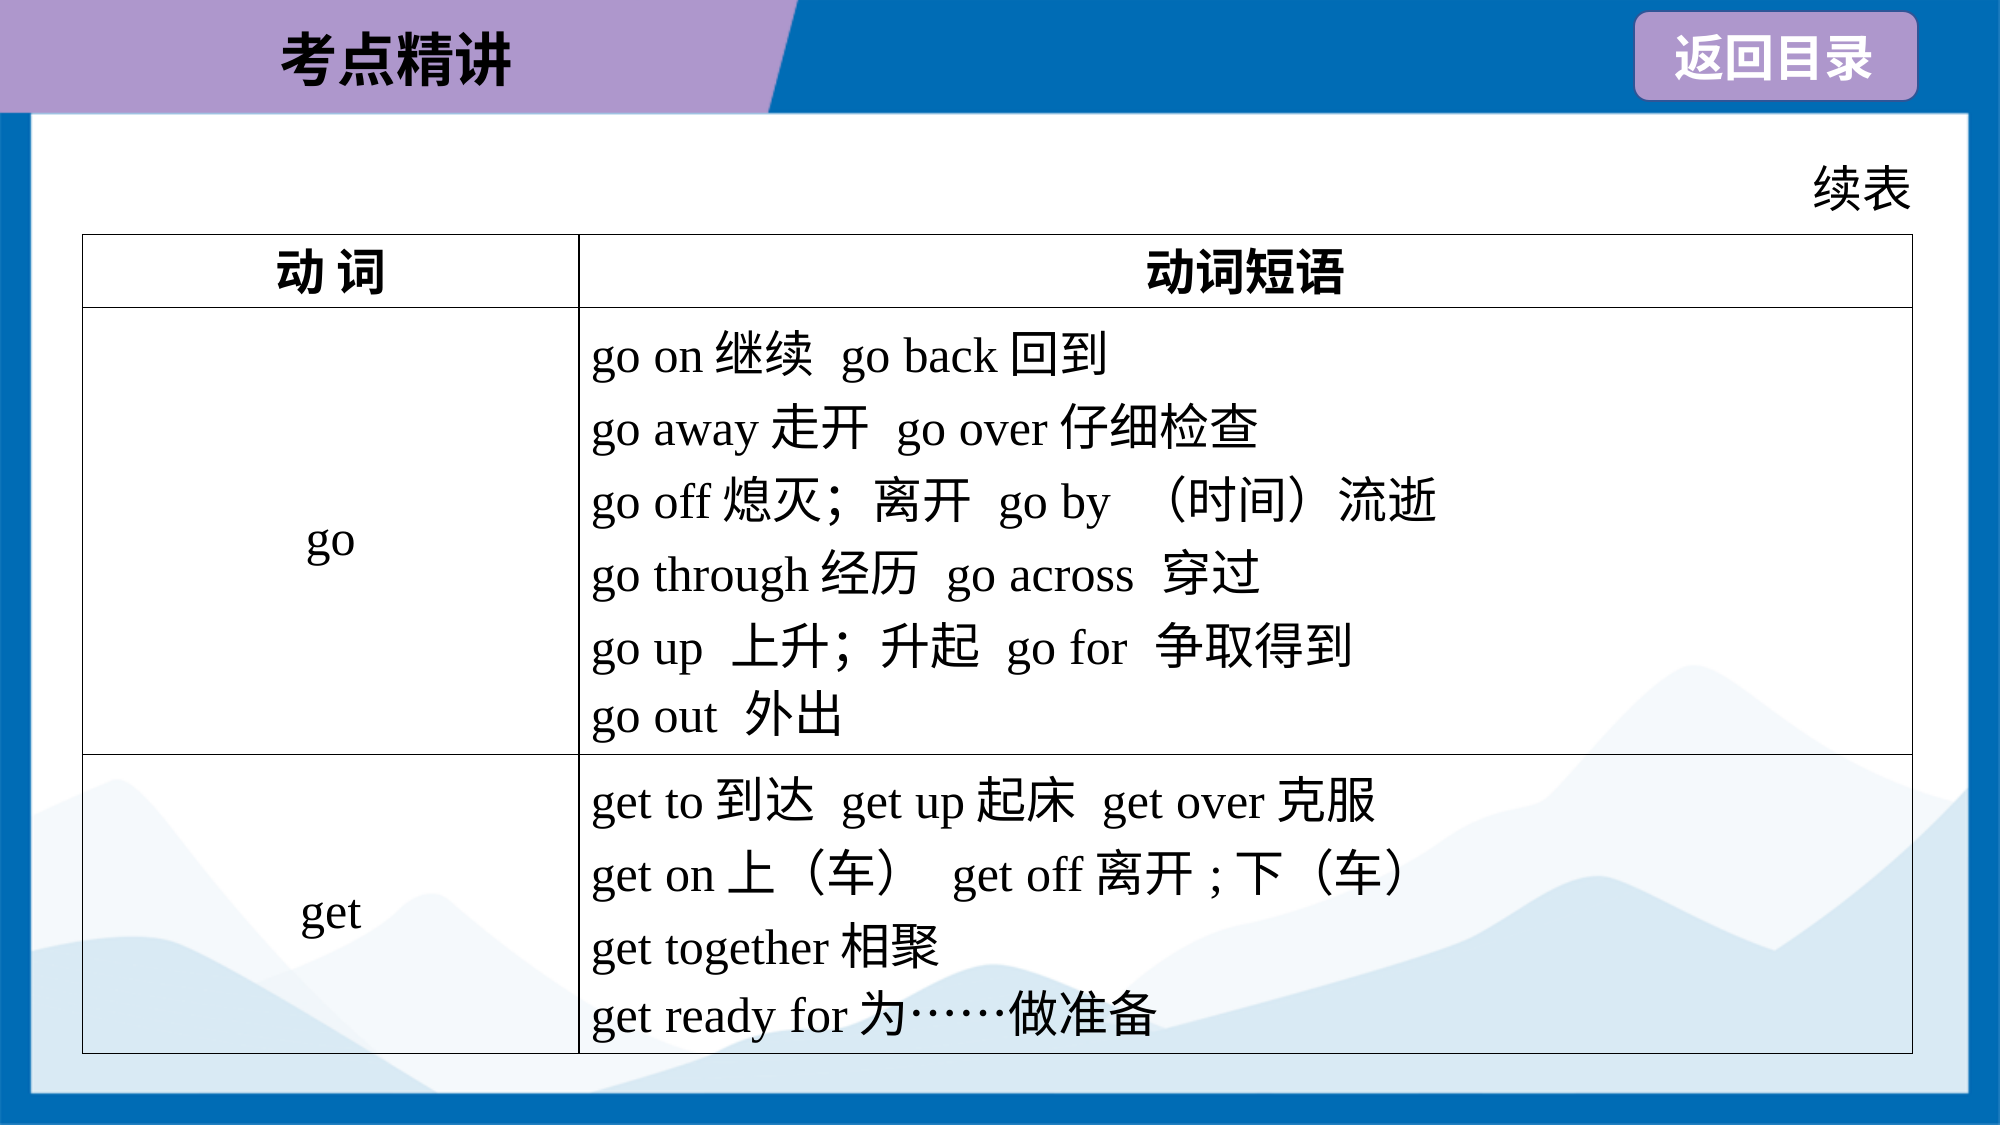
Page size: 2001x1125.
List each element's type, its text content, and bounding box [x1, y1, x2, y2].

table_header 动词短语 [580, 235, 1912, 307]
text_box 续表 [1811, 146, 1913, 218]
table_cell get [83, 755, 578, 1053]
table_cell go on继续 go back回到 go away走开 go over仔细检查 go off熄灭；离开 go by （时间）流逝 go through经历 go across 穿过 go up 上升；升起 go for 争取得到 go out 外出 [580, 308, 1912, 754]
table_cell get to到达 get up起床 get over克服 get on上（车） get off离开;下（车） get together相聚 get ready for为……做准备 [580, 755, 1912, 1053]
table_cell go [83, 308, 578, 754]
table_header 动 词 [83, 235, 578, 307]
picture [0, 0, 2000, 1125]
